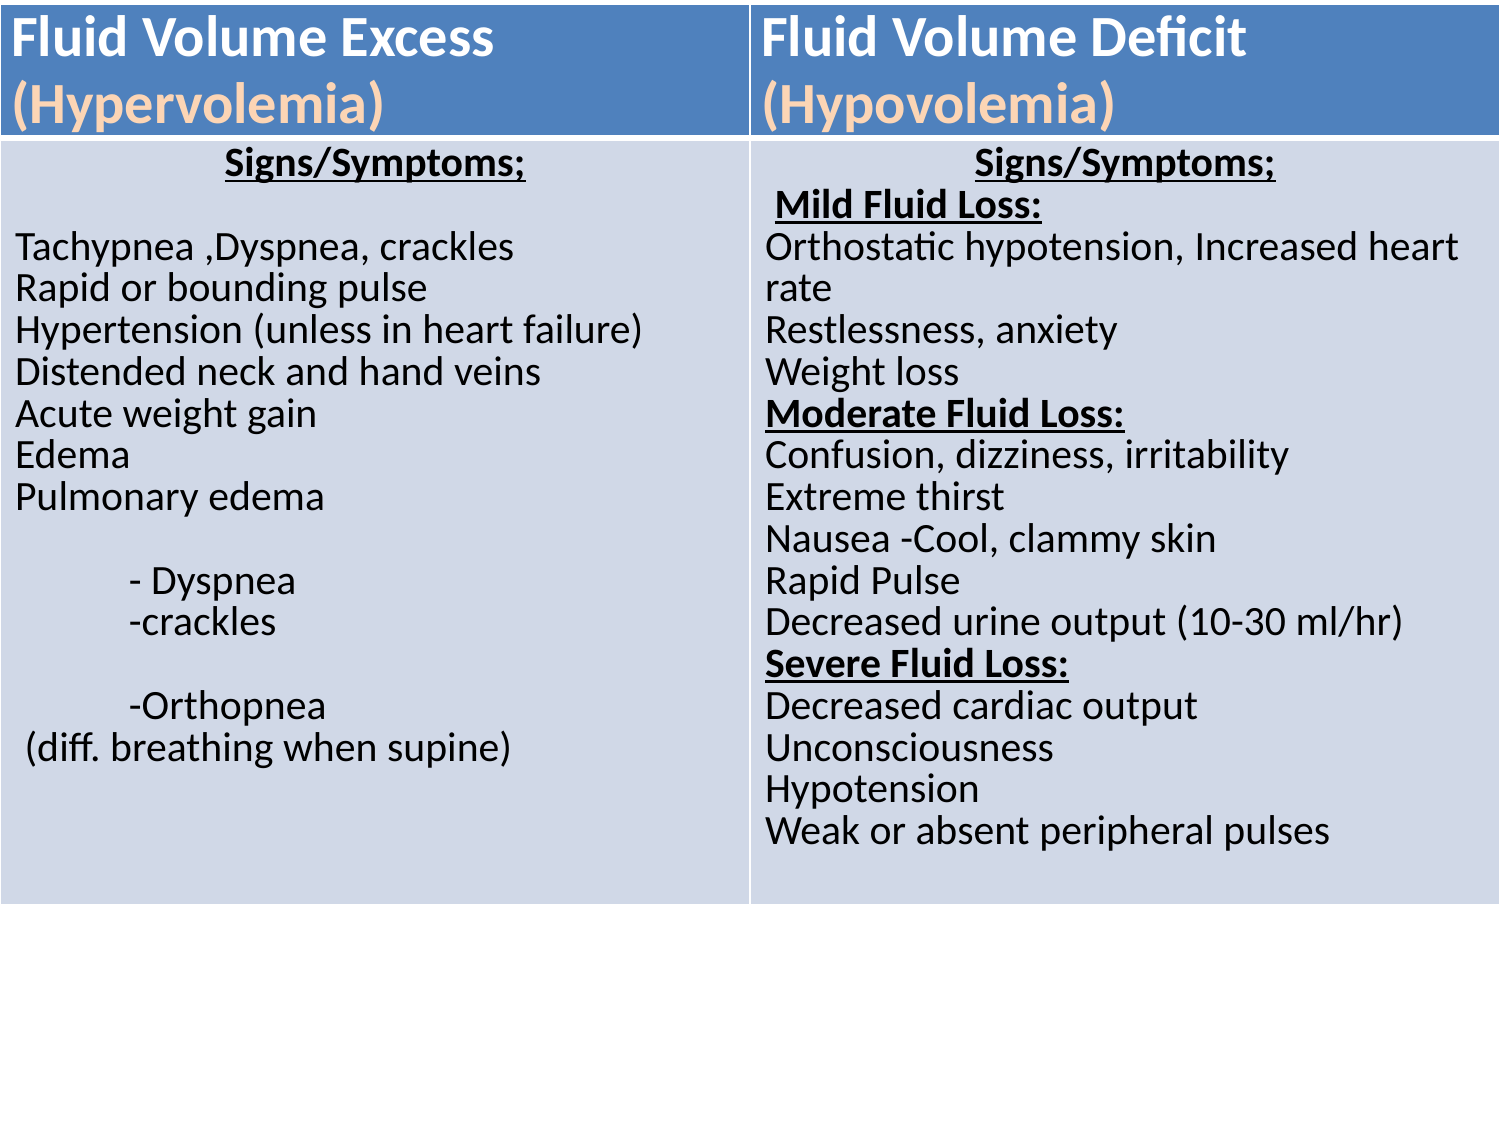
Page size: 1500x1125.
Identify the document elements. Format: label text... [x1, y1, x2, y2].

table_cell Signs/Symptoms; Mild Fluid Loss: Orthostatic hypotension, Increased heart rate Restlessness, anxiety Weight loss Moderate Fluid Loss: Confusion, dizziness, irritability Extreme thirst Nausea -Cool, clammy skin Rapid Pulse Decreased urine output (10-30 ml/hr) Severe Fluid Loss: Decreased cardiac output Unconsciousness Hypotension Weak or absent peripheral pulses [751, 141, 1499, 904]
table_header Fluid Volume Deficit (Hypovolemia) [751, 5, 1499, 135]
table_cell Signs/Symptoms; Tachypnea ,Dyspnea, crackles Rapid or bounding pulse Hypertension (unless in heart failure) Distended neck and hand veins Acute weight gain Edema Pulmonary edema - Dyspnea -crackles -Orthopnea (diff. breathing when supine) [1, 141, 749, 904]
table_header Fluid Volume Excess (Hypervolemia) [1, 5, 749, 135]
